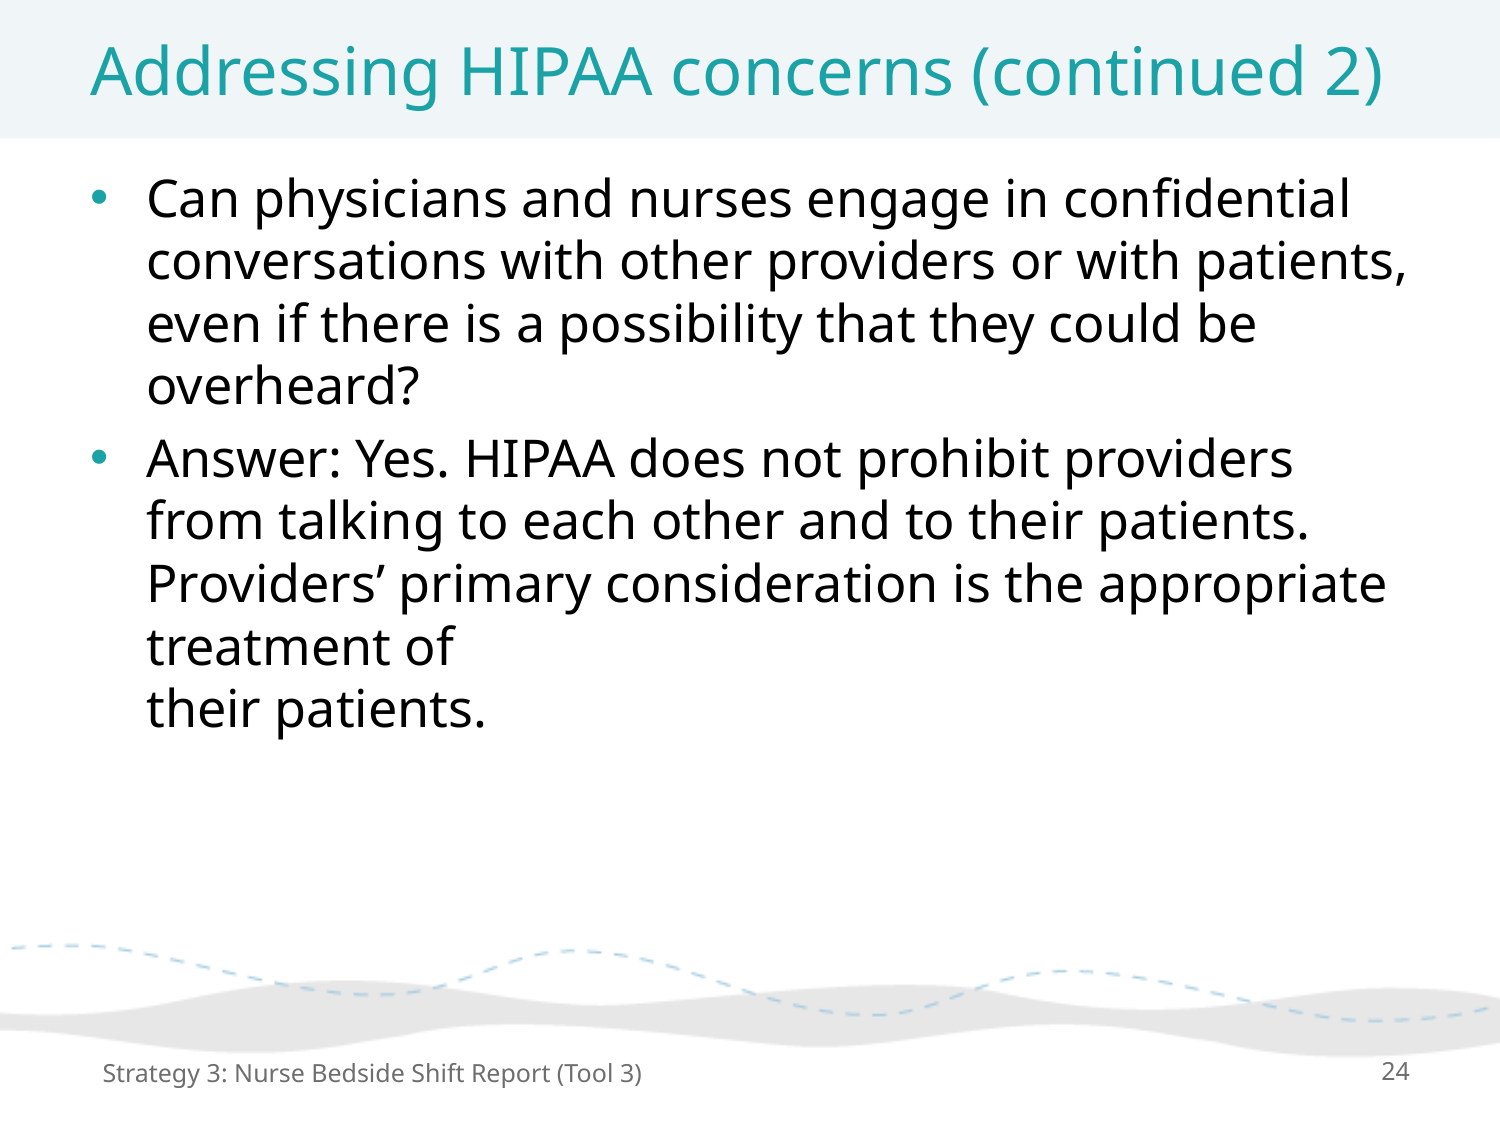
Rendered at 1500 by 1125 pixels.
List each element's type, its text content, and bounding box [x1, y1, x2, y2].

footer Strategy 3: Nurse Bedside Shift Report (Tool 3) [87, 1042, 763, 1103]
picture [0, 0, 1500, 1125]
list Can physicians and nurses engage in confidential conversations with other providers or with patients, even if there is a possibility that they could be overheard? Answer: Yes. HIPAA does not prohibit providers from talking to each other and to their patients. Providers’ primary consideration is the appropriate treatment of their patients. [75, 157, 1425, 900]
title Addressing HIPAA concerns (continued 2) [75, 0, 1425, 138]
slide_number 24 [1074, 1042, 1425, 1103]
